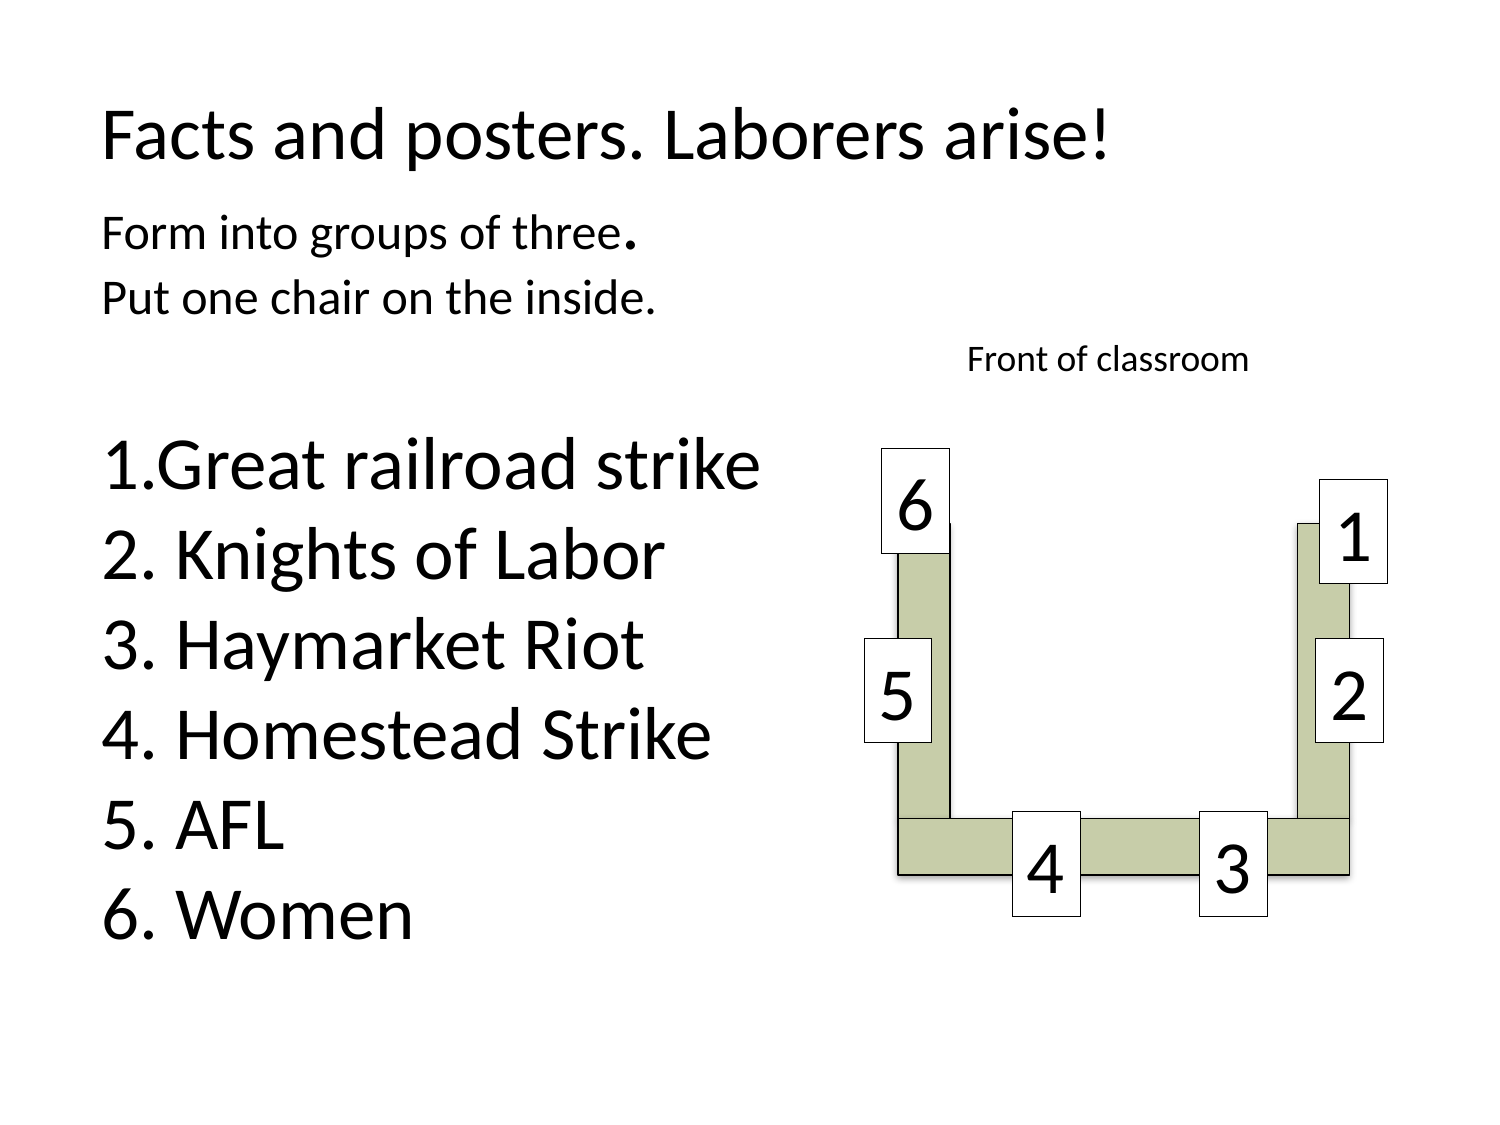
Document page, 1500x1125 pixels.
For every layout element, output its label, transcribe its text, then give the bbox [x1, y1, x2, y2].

text_box 5 [864, 638, 932, 743]
text_box 4 [1012, 811, 1081, 917]
text_box [1297, 523, 1350, 817]
text_box [897, 818, 1012, 876]
text_box [1081, 818, 1199, 876]
text_box [897, 523, 951, 817]
text_box Facts and posters. Laborers arise! Form into groups of three. Put one chair on the inside. 1.Great railroad strike 2. Knights of Labor 3. Haymarket Riot 4. Homestead Strike 5. AFL 6. Women [86, 76, 1397, 962]
text_box [1268, 818, 1350, 876]
text_box 3 [1199, 811, 1268, 917]
text_box 2 [1315, 638, 1384, 743]
text_box Front of classroom [952, 326, 1266, 386]
text_box 6 [881, 448, 950, 554]
text_box 1 [1319, 479, 1388, 584]
